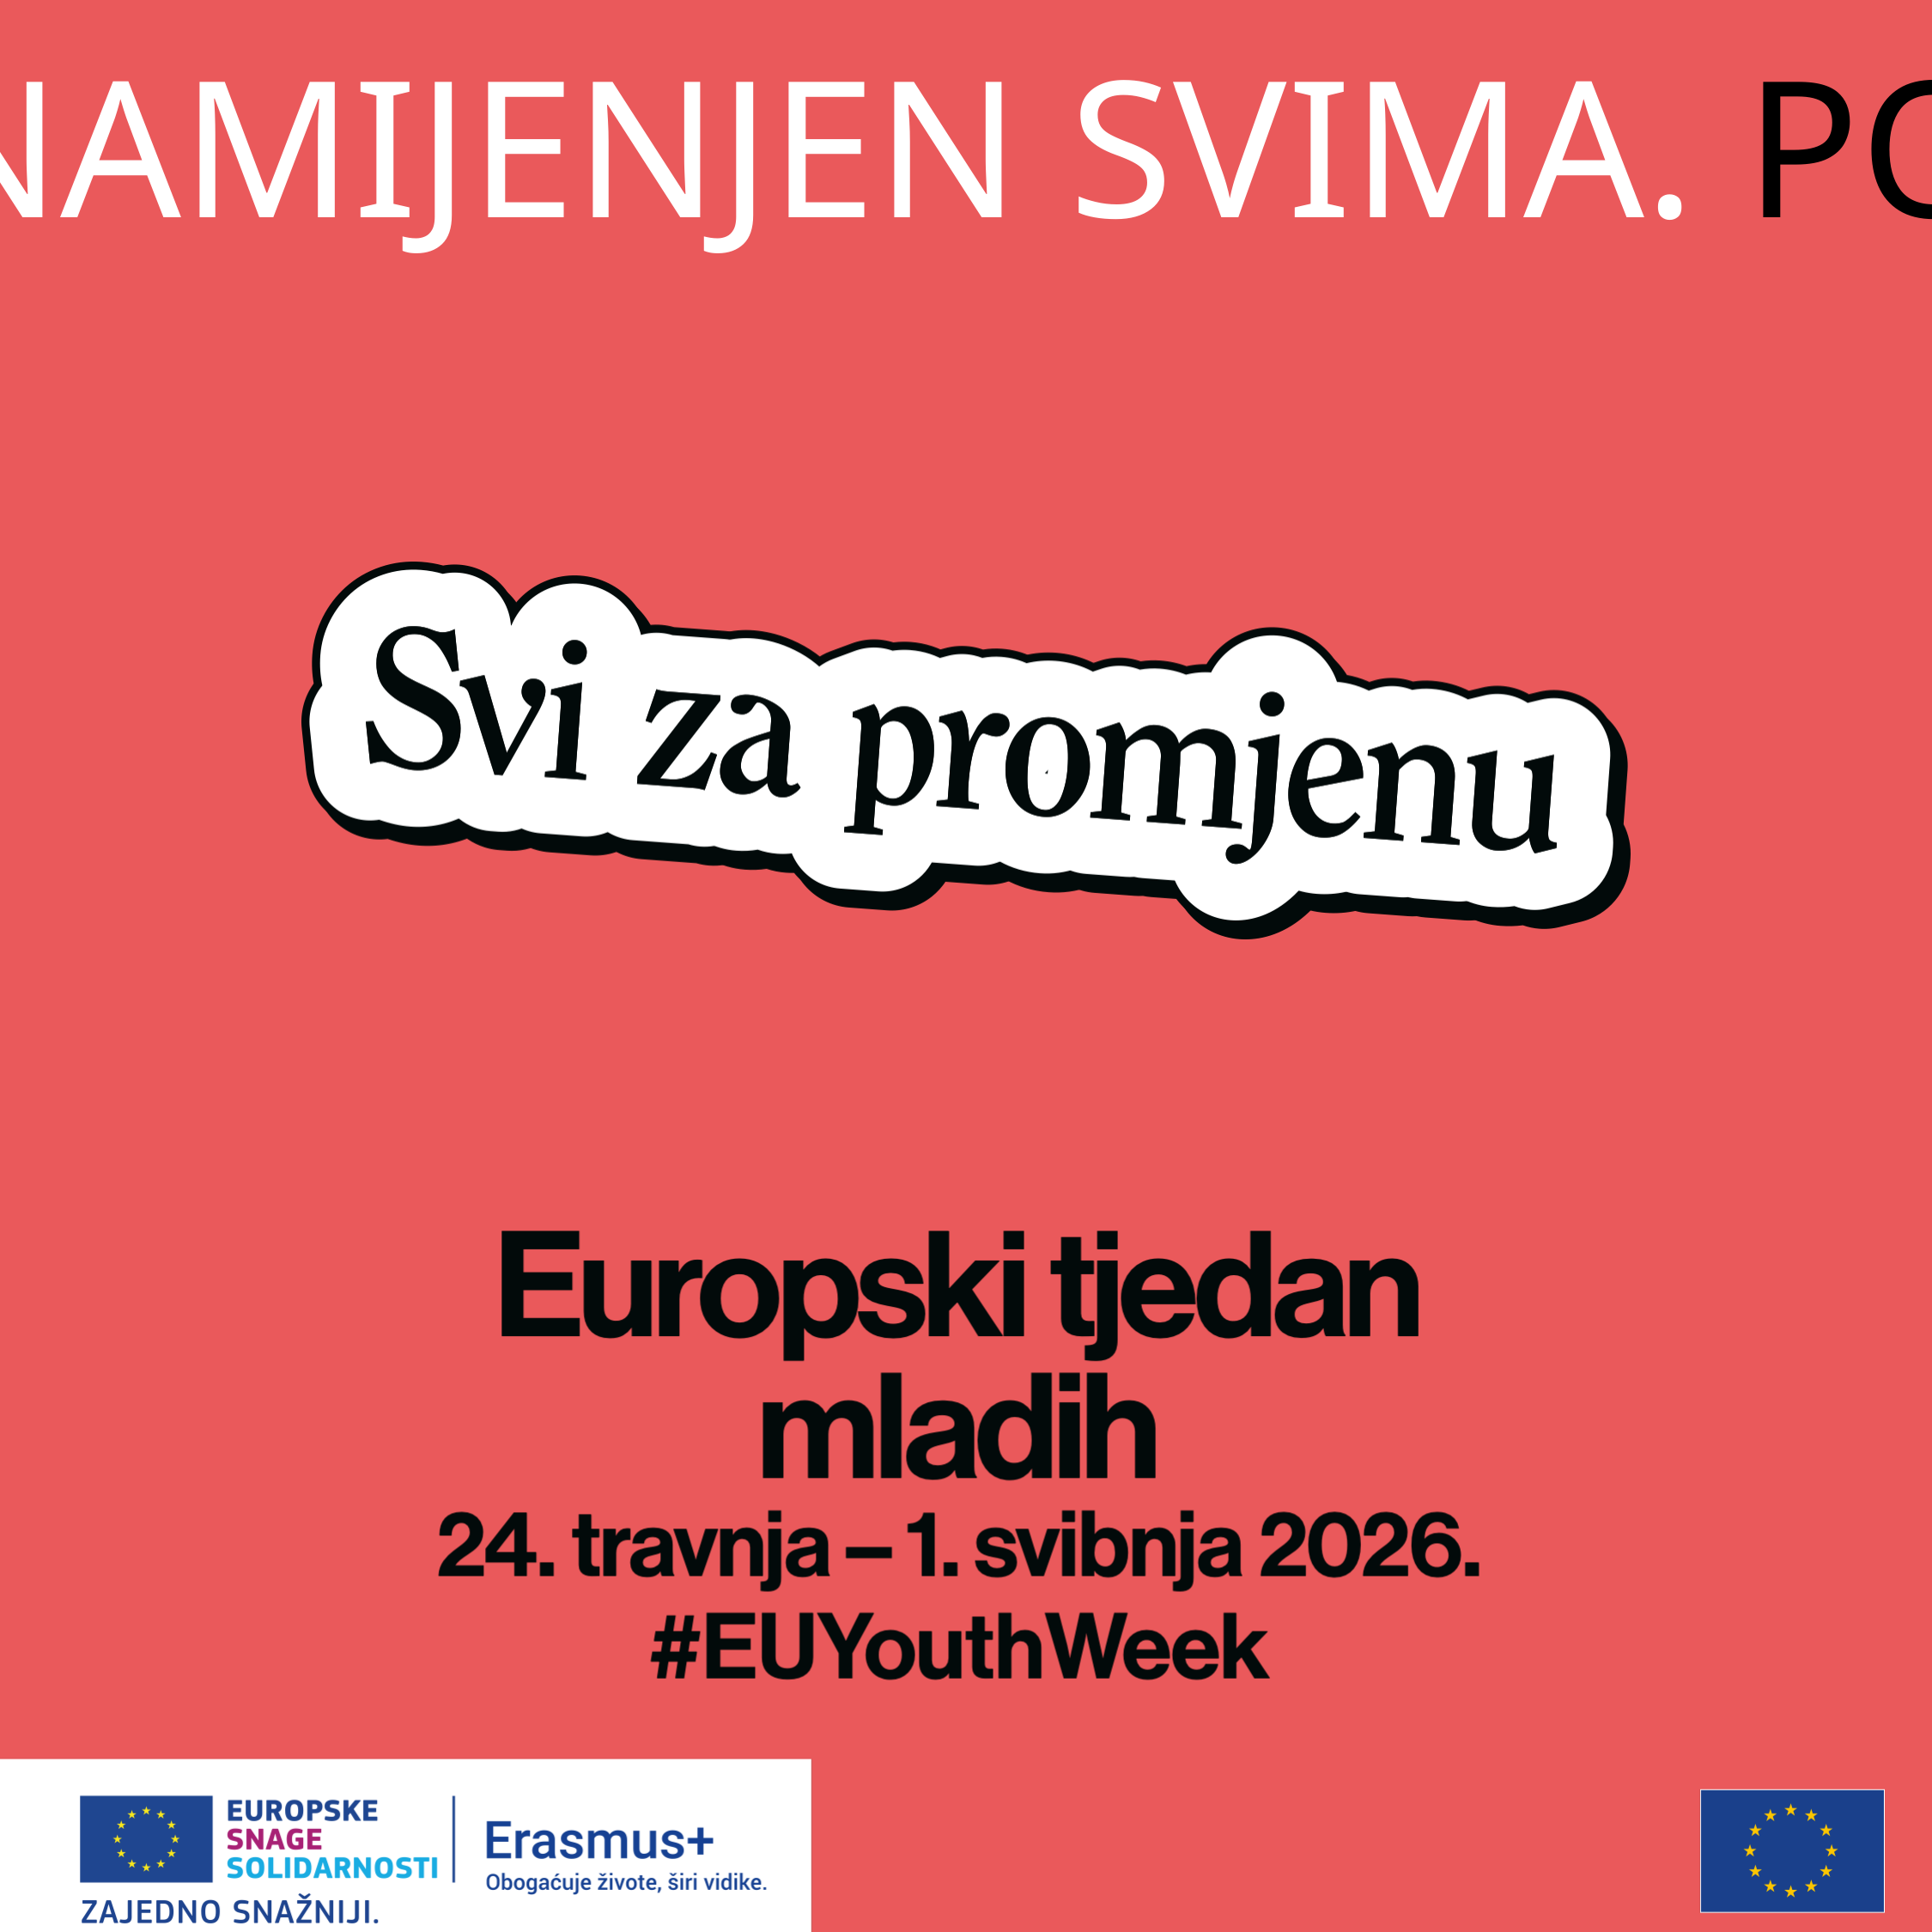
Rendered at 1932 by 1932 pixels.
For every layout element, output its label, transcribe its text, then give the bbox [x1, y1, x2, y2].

picture [0, 1210, 1885, 1932]
picture [301, 562, 1631, 939]
text_box OVAJ JE TJEDAN NAMIJENJEN SVIMA. POGOTOVO VAMA. [0, 86, 1932, 254]
